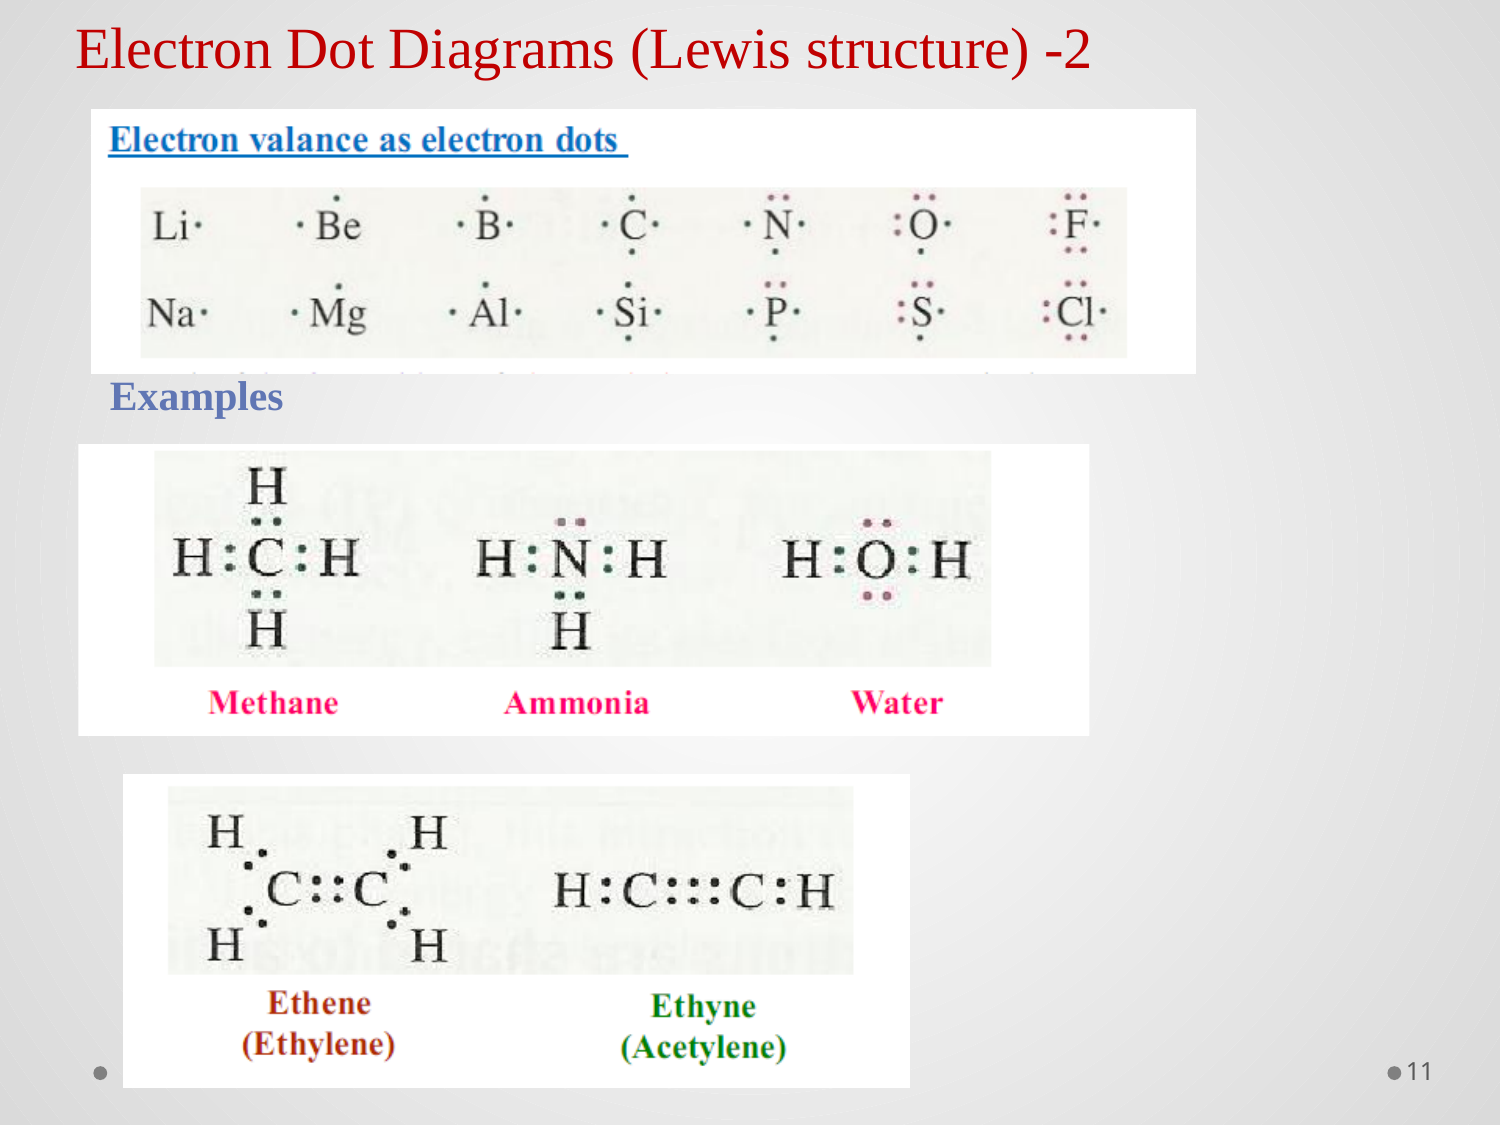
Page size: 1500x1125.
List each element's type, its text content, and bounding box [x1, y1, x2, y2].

text_box Examples [94, 383, 299, 426]
picture [90, 109, 1197, 375]
picture [78, 444, 1090, 737]
picture [123, 774, 911, 1088]
text_box 2- Electron Dot Diagrams (Lewis structure) [59, 2, 1108, 88]
slide_number 11 [1401, 1042, 1494, 1103]
